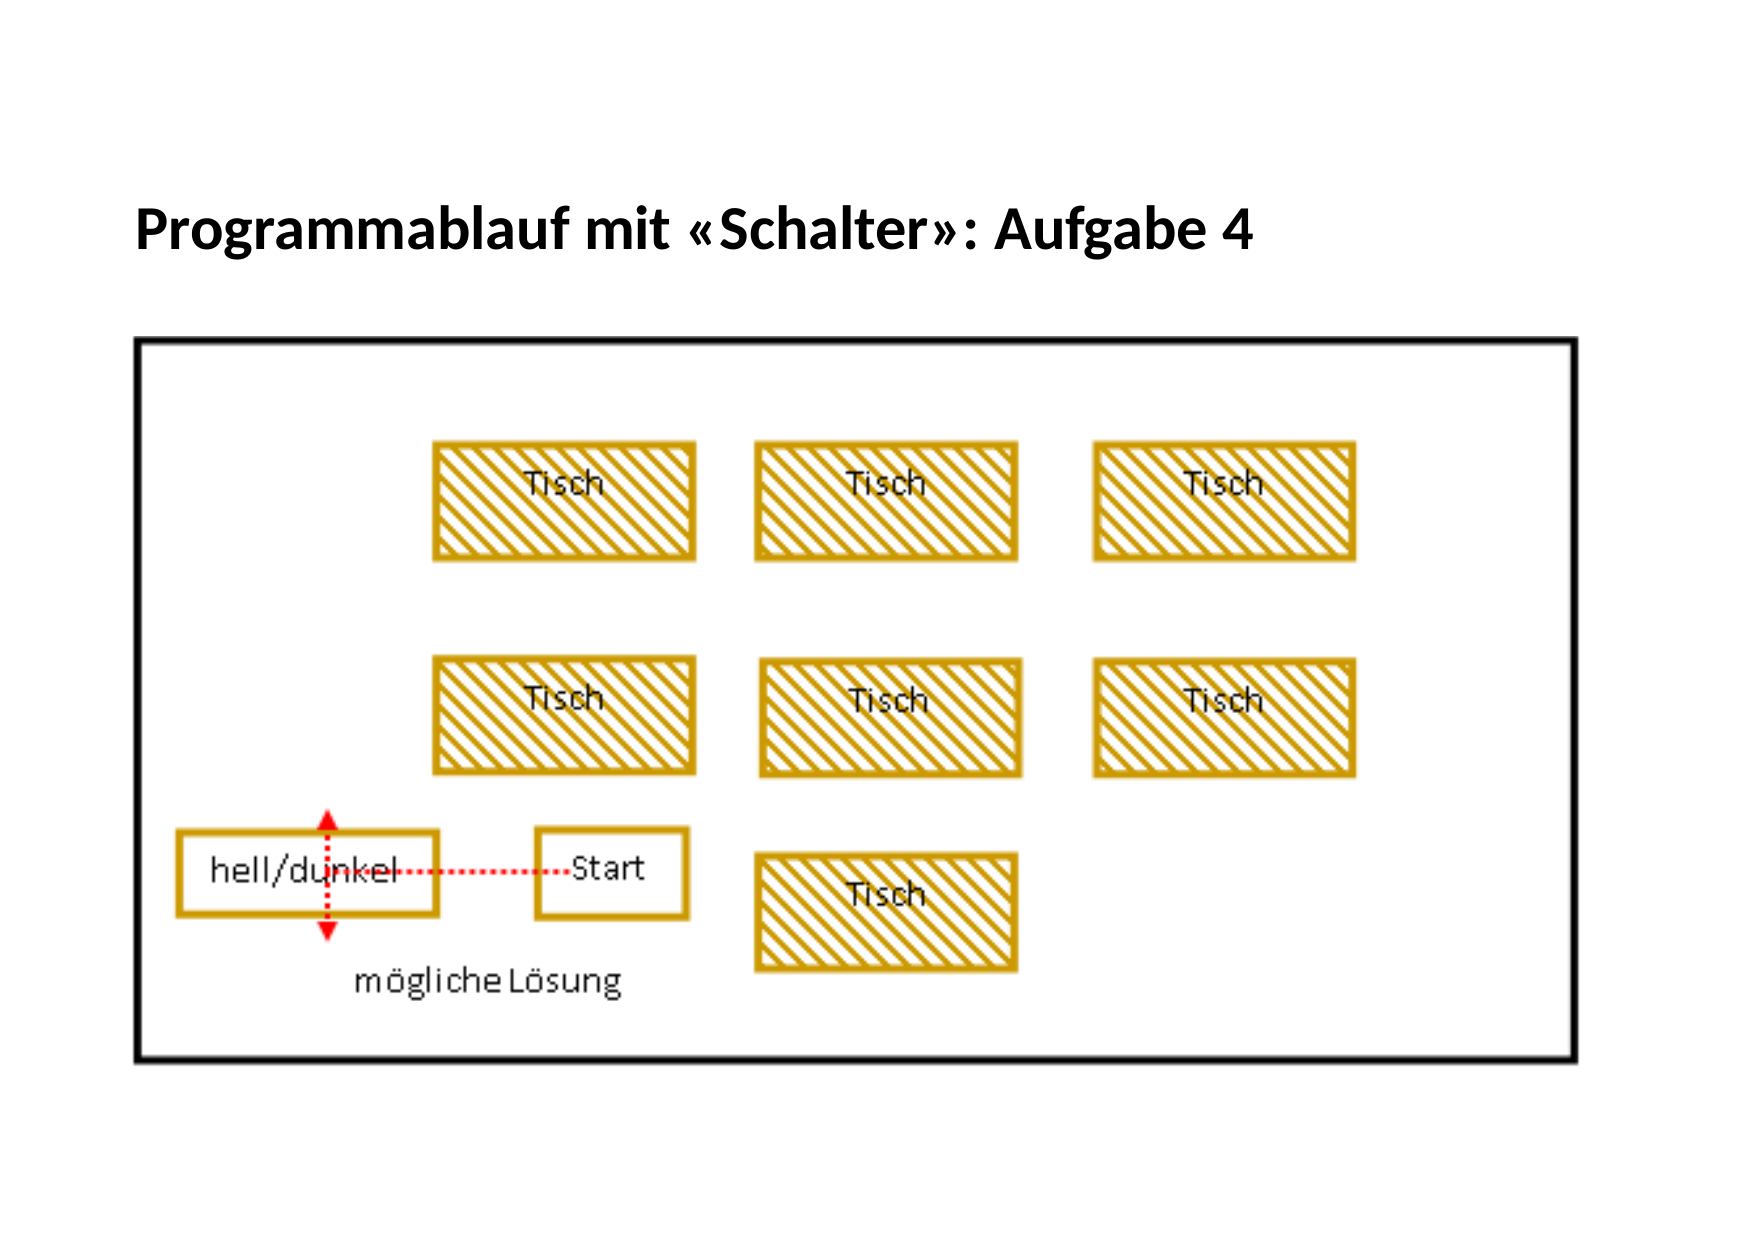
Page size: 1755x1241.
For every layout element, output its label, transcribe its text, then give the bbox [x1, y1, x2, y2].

picture [132, 336, 1583, 1070]
title Programmablauf mit «Schalter»: Aufgabe 4 [121, 179, 1503, 308]
